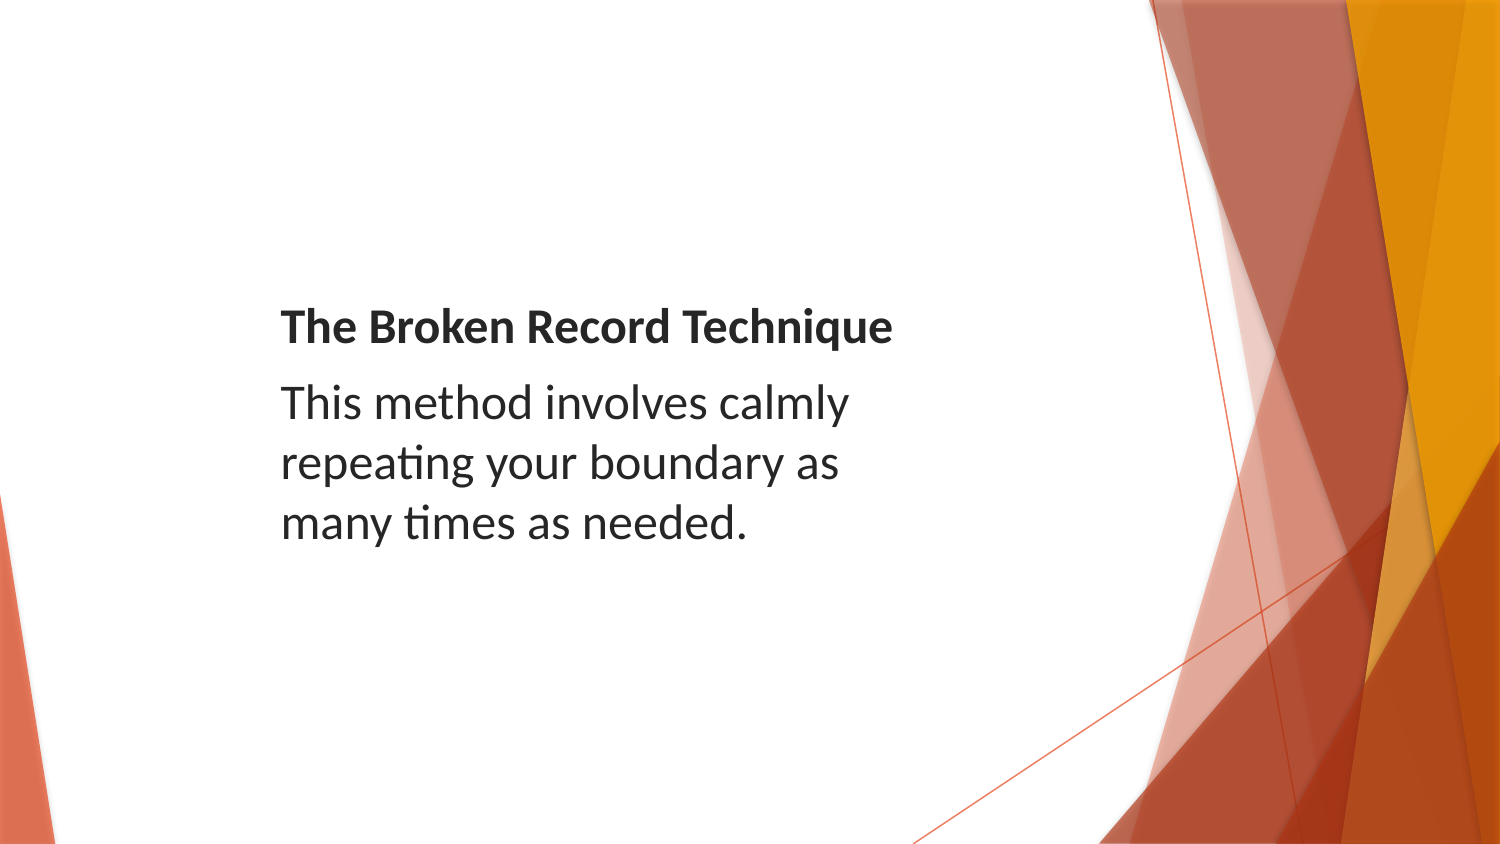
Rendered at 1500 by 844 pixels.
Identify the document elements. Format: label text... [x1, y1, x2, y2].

list The Broken Record Technique This method involves calmly repeating your boundary as many times as needed. [265, 67, 951, 777]
